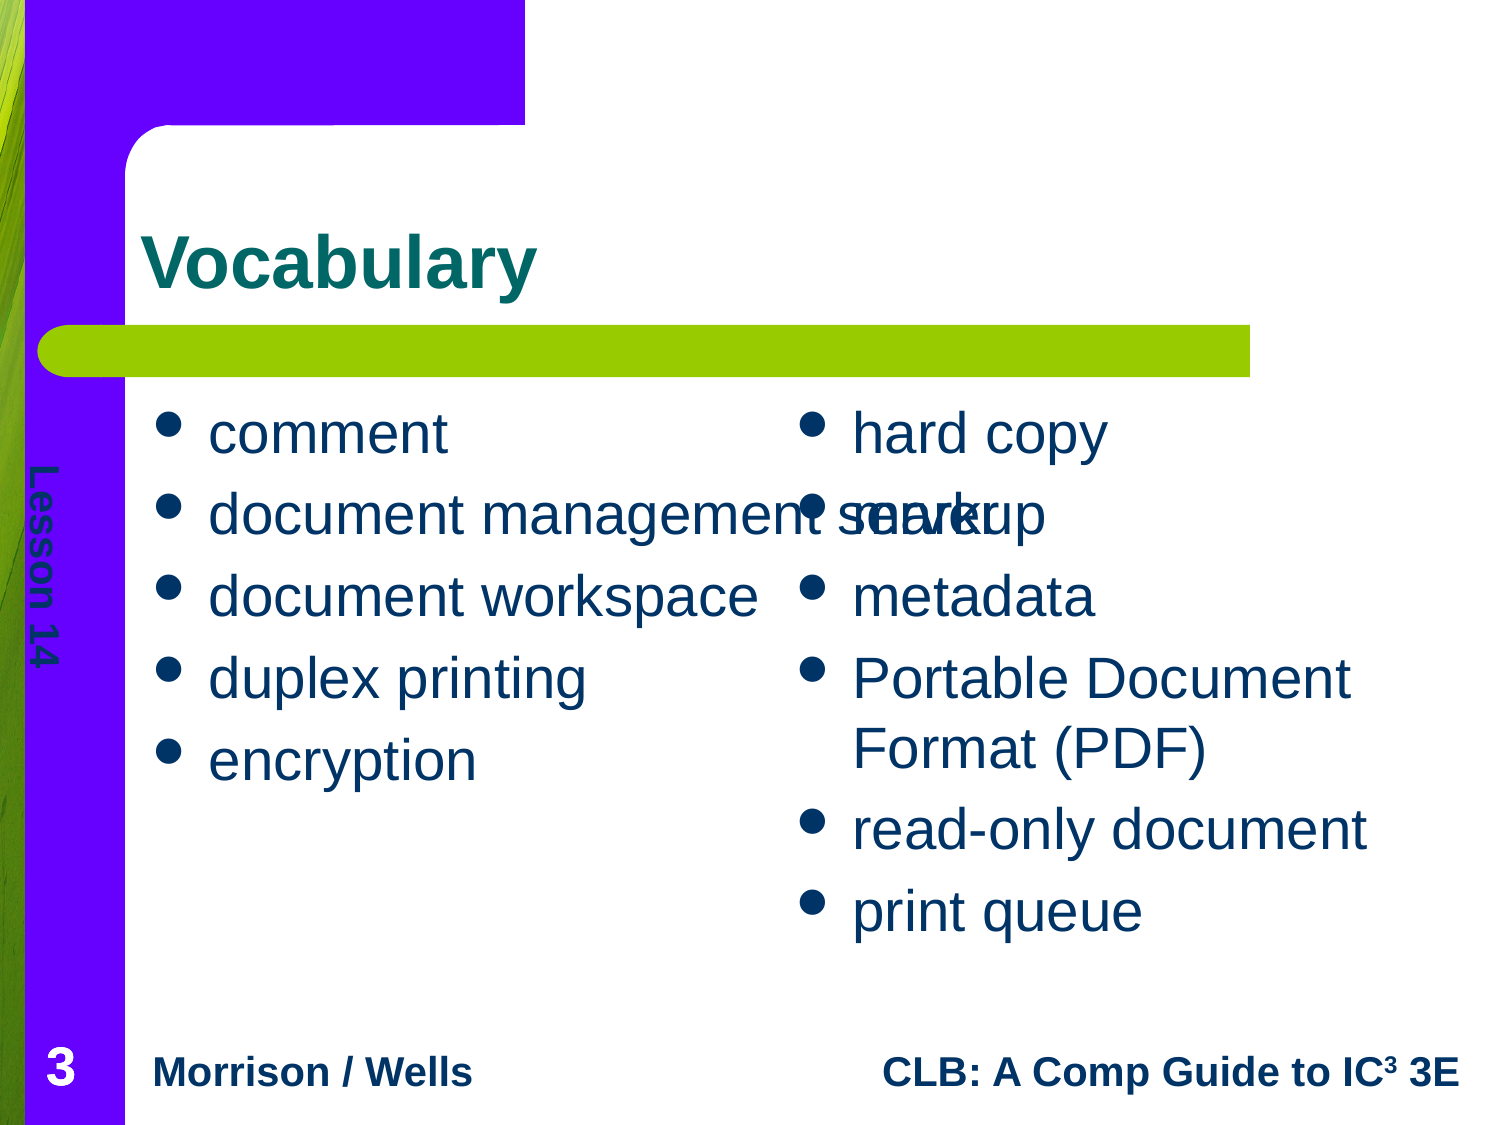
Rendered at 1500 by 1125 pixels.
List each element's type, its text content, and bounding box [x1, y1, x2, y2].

list hard copy markup metadata Portable Document Format (PDF) read-only document print queue [780, 387, 1400, 999]
list comment document management server document workspace duplex printing encryption [137, 387, 780, 999]
text_box 3 [13, 1023, 111, 1105]
picture [0, 0, 25, 1125]
title Vocabulary [124, 124, 1426, 313]
